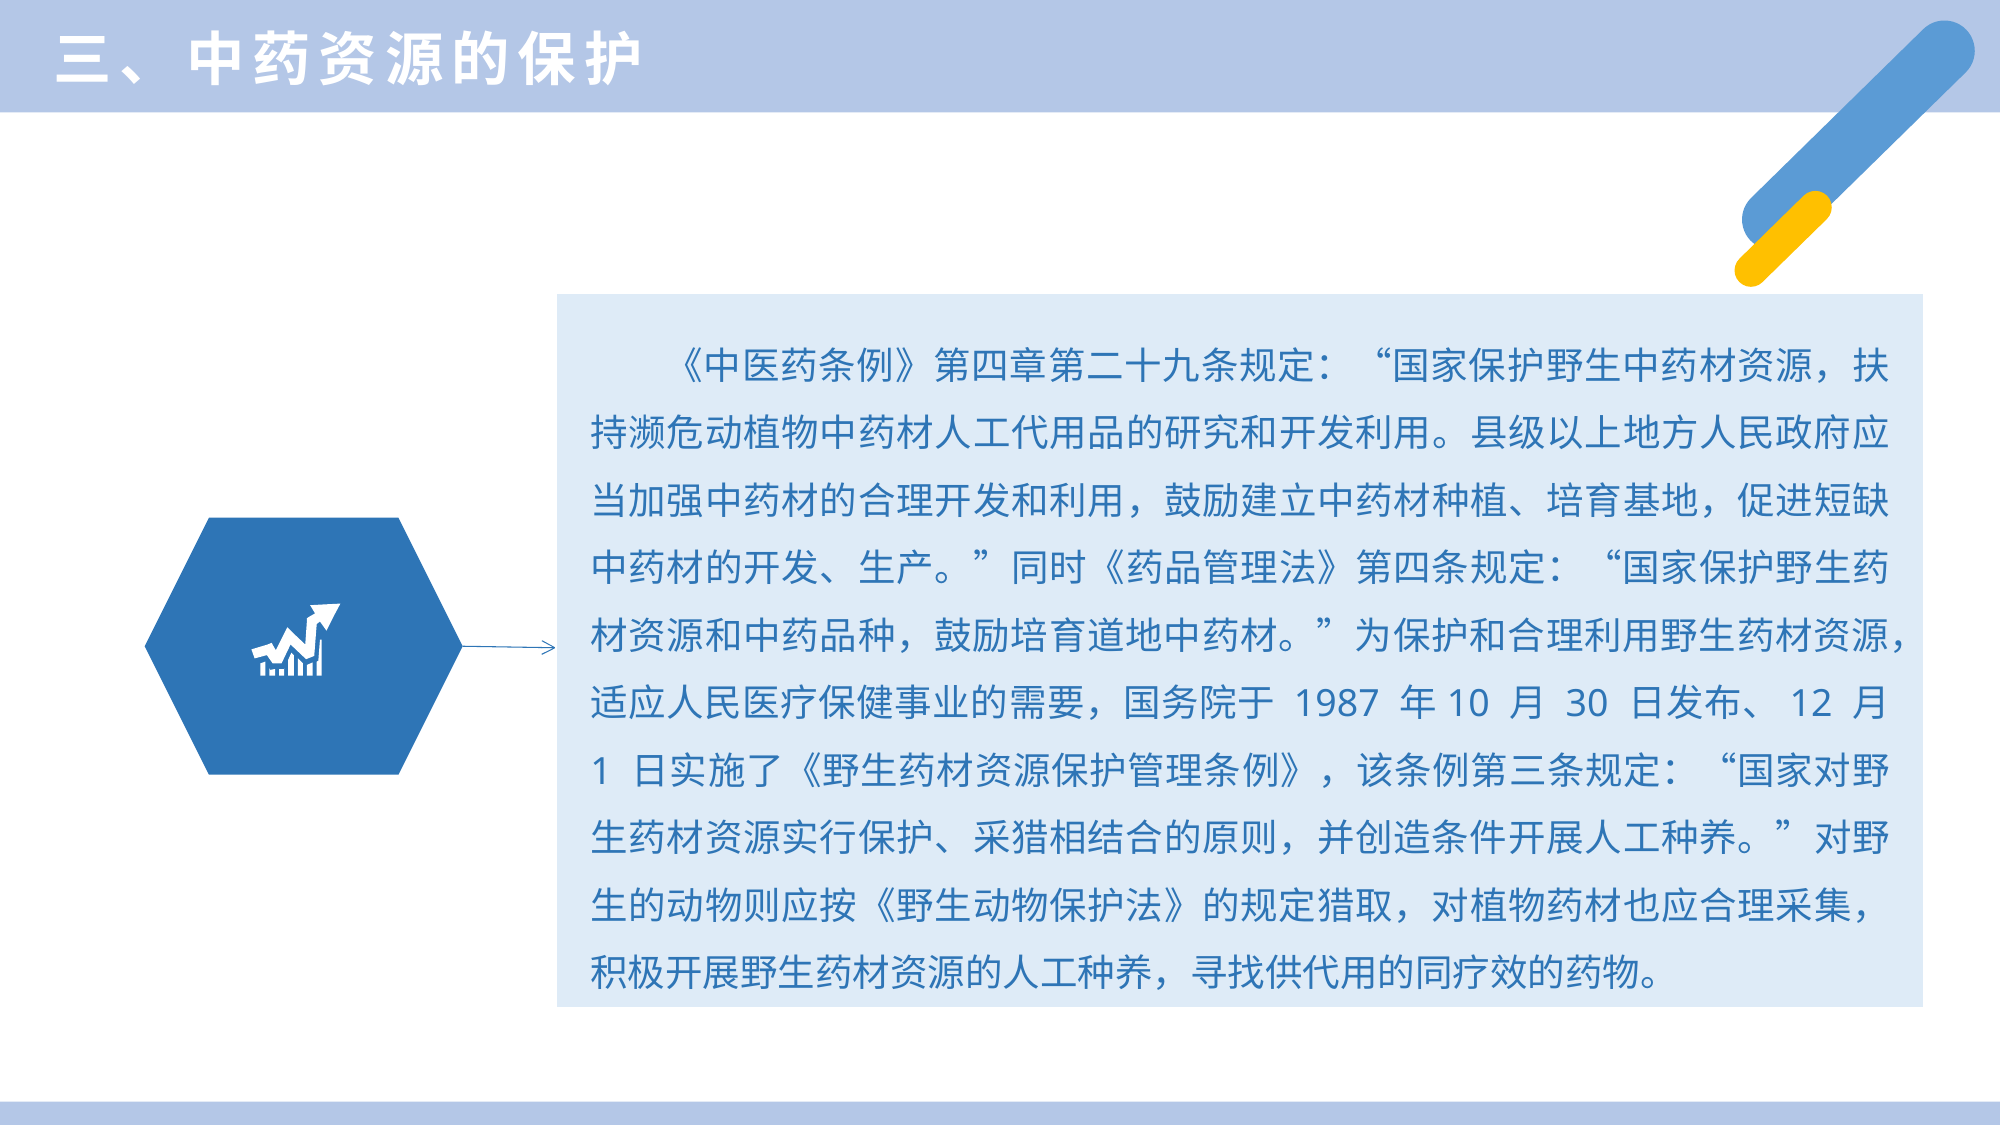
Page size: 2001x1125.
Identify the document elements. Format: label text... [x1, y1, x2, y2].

text_box 《中医药条例》第四章第二十九条规定：“国家保护野生中药材资源，扶持濒危动植物中药材人工代用品的研究和开发利用。县级以上地方人民政府应当加强中药材的合理开发和利用，鼓励建立中药材种植、培育基地，促进短缺中药材的开发、生产。”同时《药品管理法》第四条规定：“国家保护野生药材资源和中药品种，鼓励培育道地中药材。”为保护和合理利用野生药材资源，适应人民医疗保健事业的需要，国务院于 1987 年10 月 30 日发布、12 月 1 日实施了《野生药材资源保护管理条例》，该条例第三条规定：“国家对野生药材资源实行保护、采猎相结合的原则，并创造条件开展人工种养。”对野生的动物则应按《野生动物保护法》的规定猎取，对植物药材也应合理采集，积极开展野生药材资源的人工种养，寻找供代用的同疗效的药物。 [575, 311, 1905, 1002]
text_box [279, 668, 285, 676]
text_box [269, 668, 276, 676]
text_box [297, 658, 303, 676]
text_box [143, 516, 464, 776]
text_box [260, 661, 266, 676]
text_box [251, 603, 341, 664]
text_box [306, 662, 313, 676]
text_box 三、中药资源的保护 [41, 16, 655, 98]
text_box [288, 652, 294, 676]
text_box [316, 639, 322, 676]
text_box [1678, 116, 2000, 185]
text_box [555, 292, 1925, 1009]
